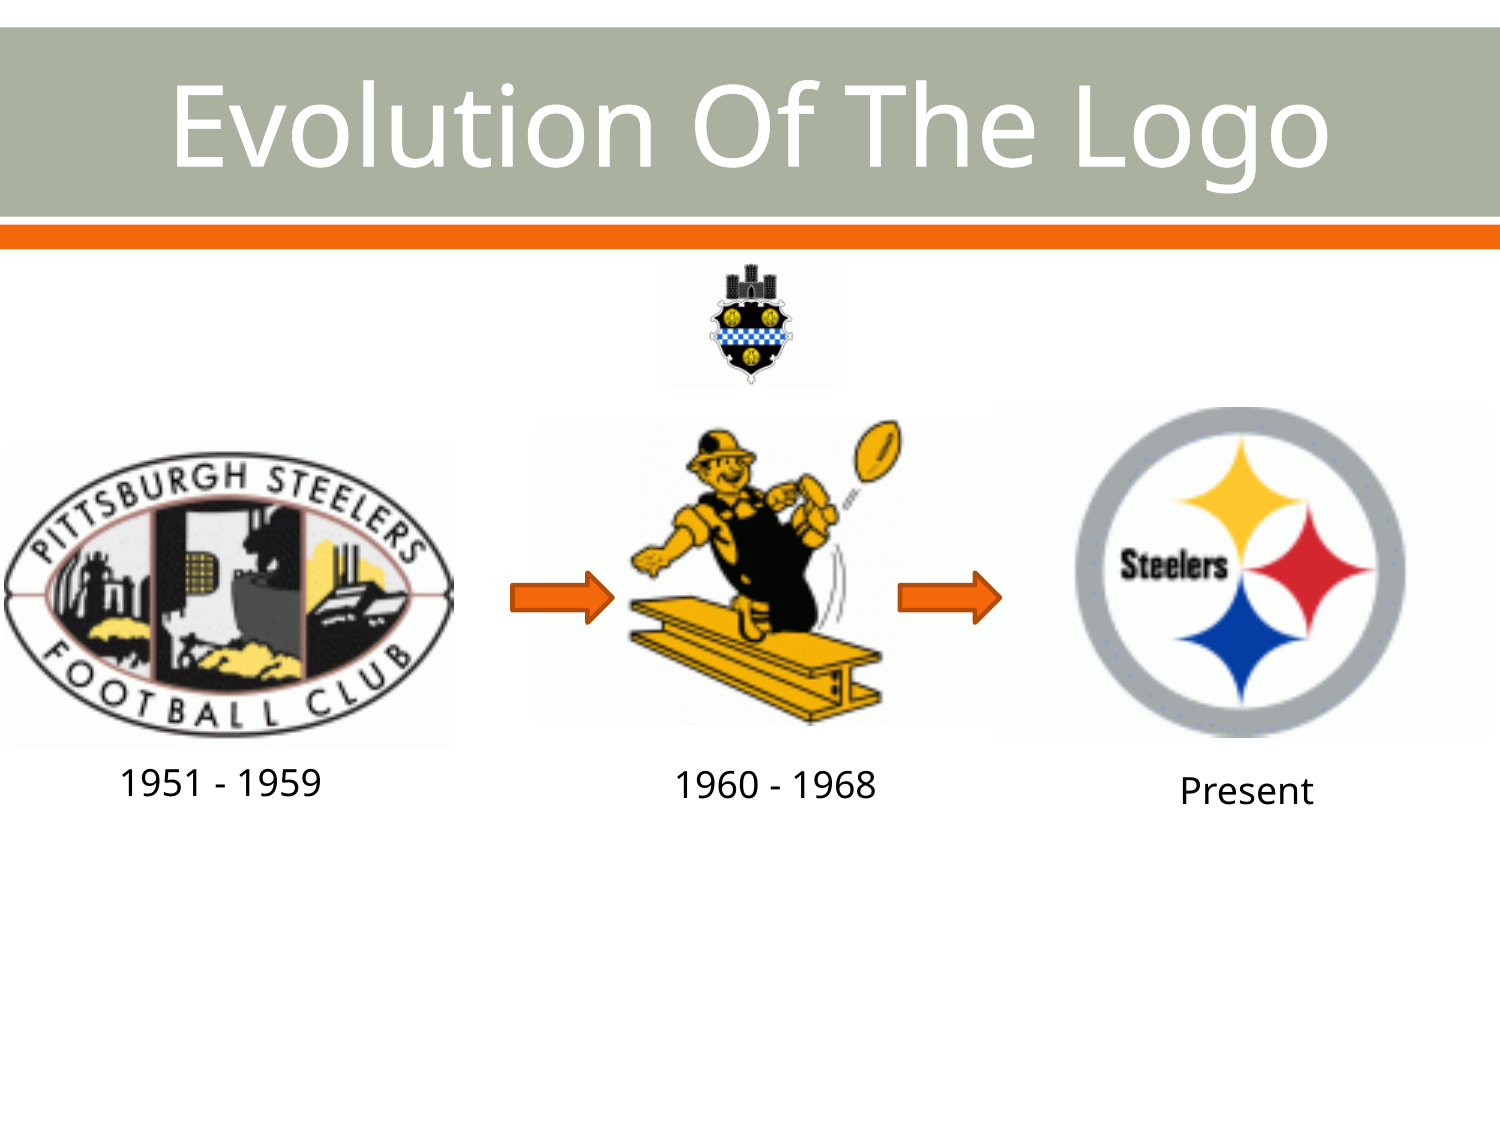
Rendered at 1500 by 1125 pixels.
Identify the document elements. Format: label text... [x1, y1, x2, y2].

text_box 1951 - 1959 [103, 758, 454, 812]
title Evolution Of The Logo [75, 29, 1425, 213]
picture [4, 447, 455, 748]
text_box Present [1164, 759, 1465, 864]
picture [658, 262, 845, 387]
picture [539, 407, 1489, 738]
text_box [510, 582, 534, 613]
text_box 1960 - 1968 [659, 753, 897, 814]
